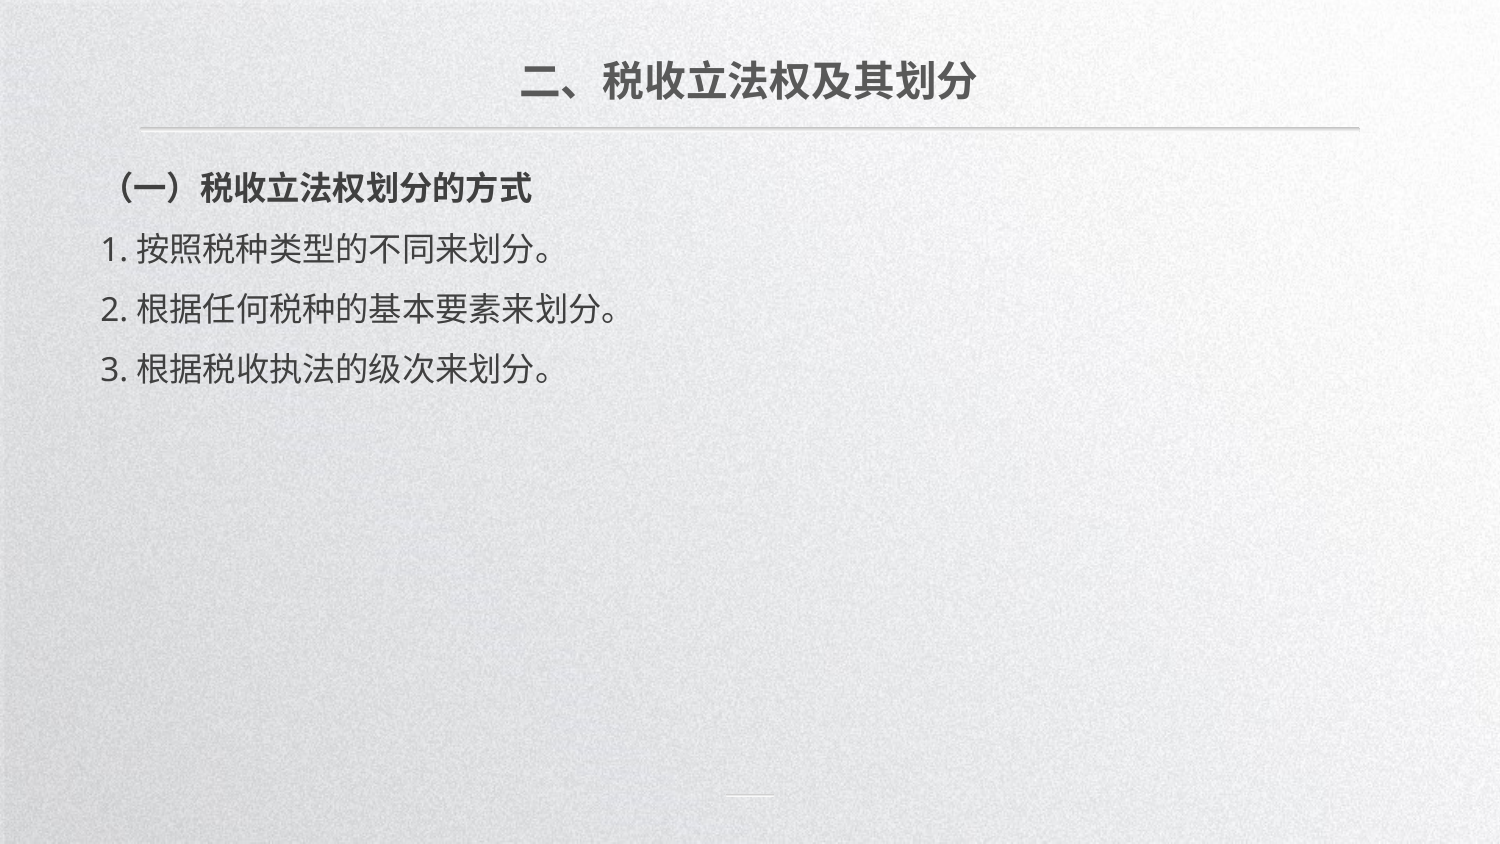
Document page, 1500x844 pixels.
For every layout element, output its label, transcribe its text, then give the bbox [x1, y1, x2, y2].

text_box （一）税收立法权划分的方式 1.按照税种类型的不同来划分。 2.根据任何税种的基本要素来划分。 3.根据税收执法的级次来划分。 [100, 159, 1400, 449]
text_box 二、税收立法权及其划分 [459, 49, 1038, 111]
picture [0, 0, 1500, 844]
